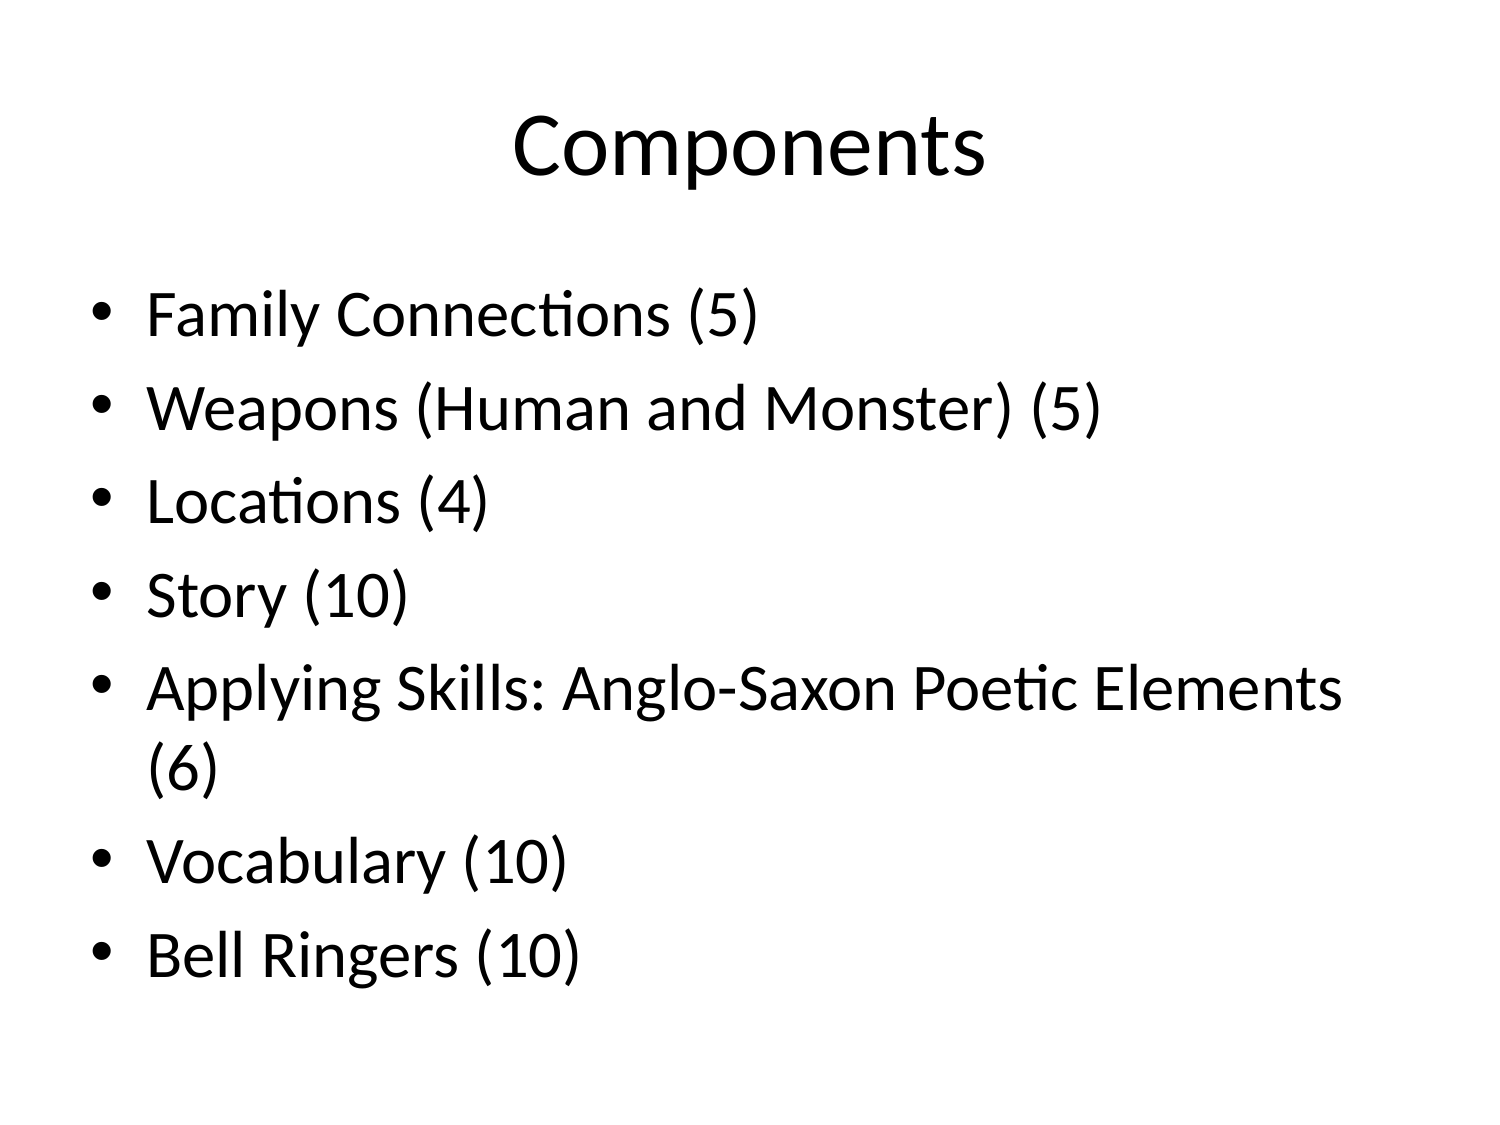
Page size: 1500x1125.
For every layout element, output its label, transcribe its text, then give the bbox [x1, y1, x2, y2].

title Components [75, 45, 1425, 233]
list Family Connections (5) Weapons (Human and Monster) (5) Locations (4) Story (10) Applying Skills: Anglo-Saxon Poetic Elements (6) Vocabulary (10) Bell Ringers (10) [75, 262, 1425, 1005]
